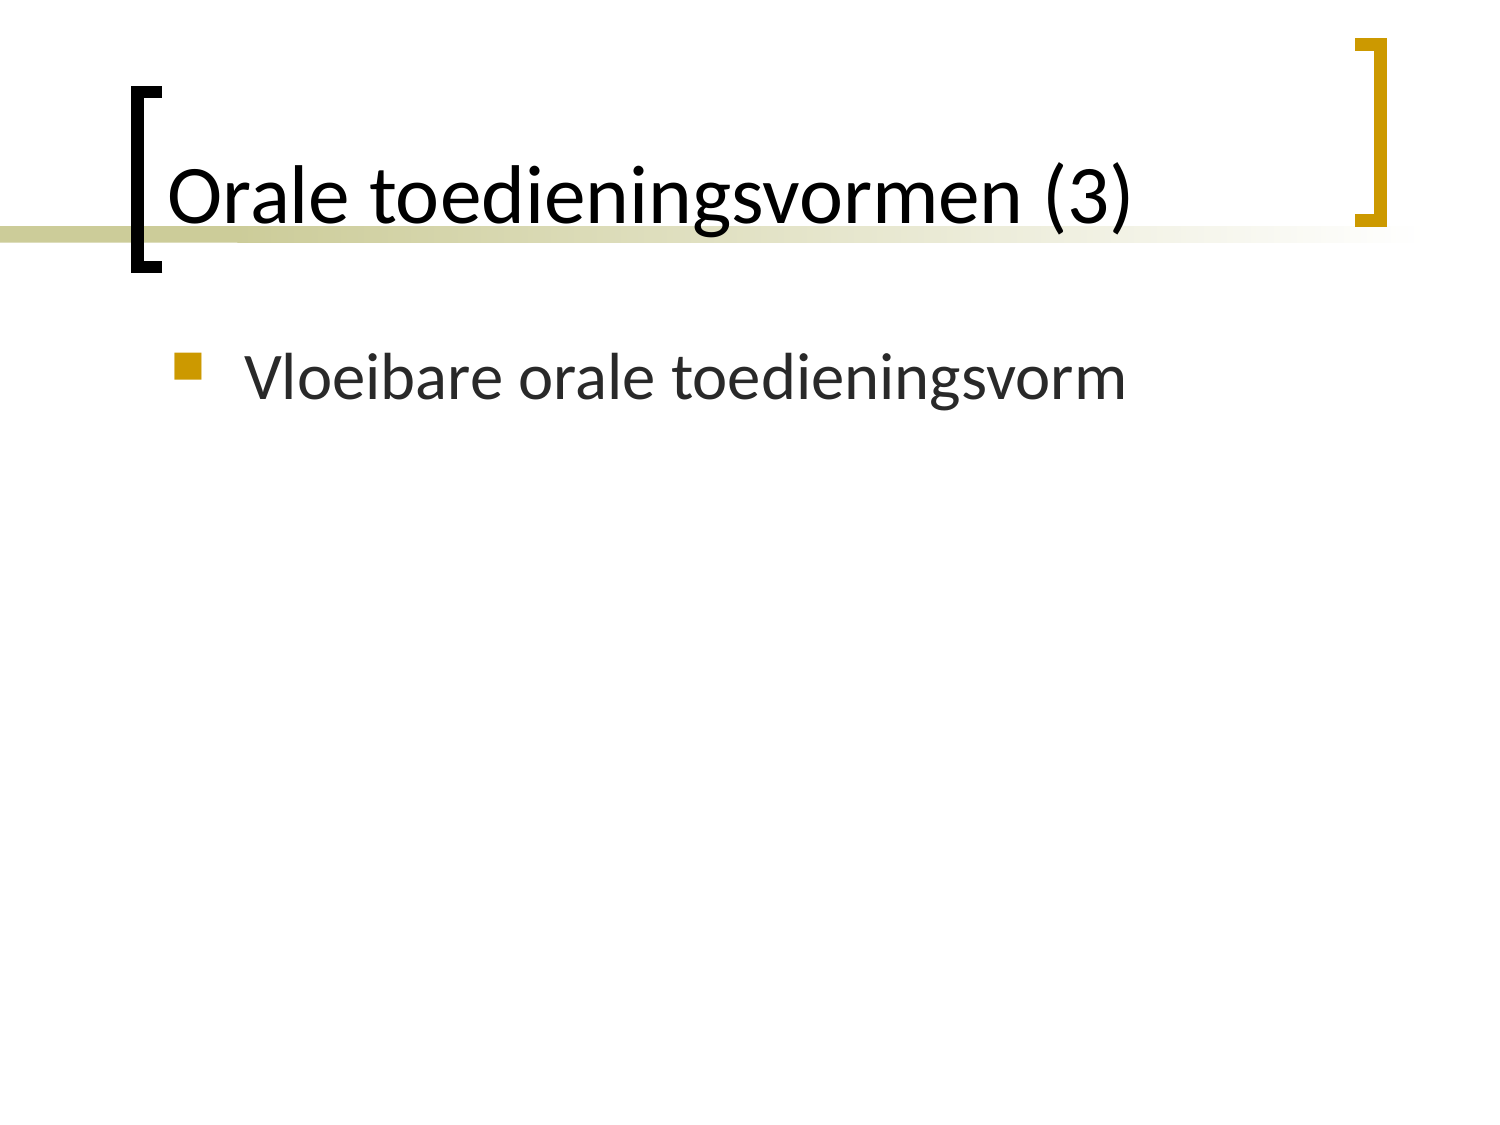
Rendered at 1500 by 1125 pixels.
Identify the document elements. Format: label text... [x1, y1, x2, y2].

list Vloeibare orale toedieningsvorm [155, 324, 1413, 1000]
title Orale toedieningsvormen (3) [152, 15, 1328, 248]
